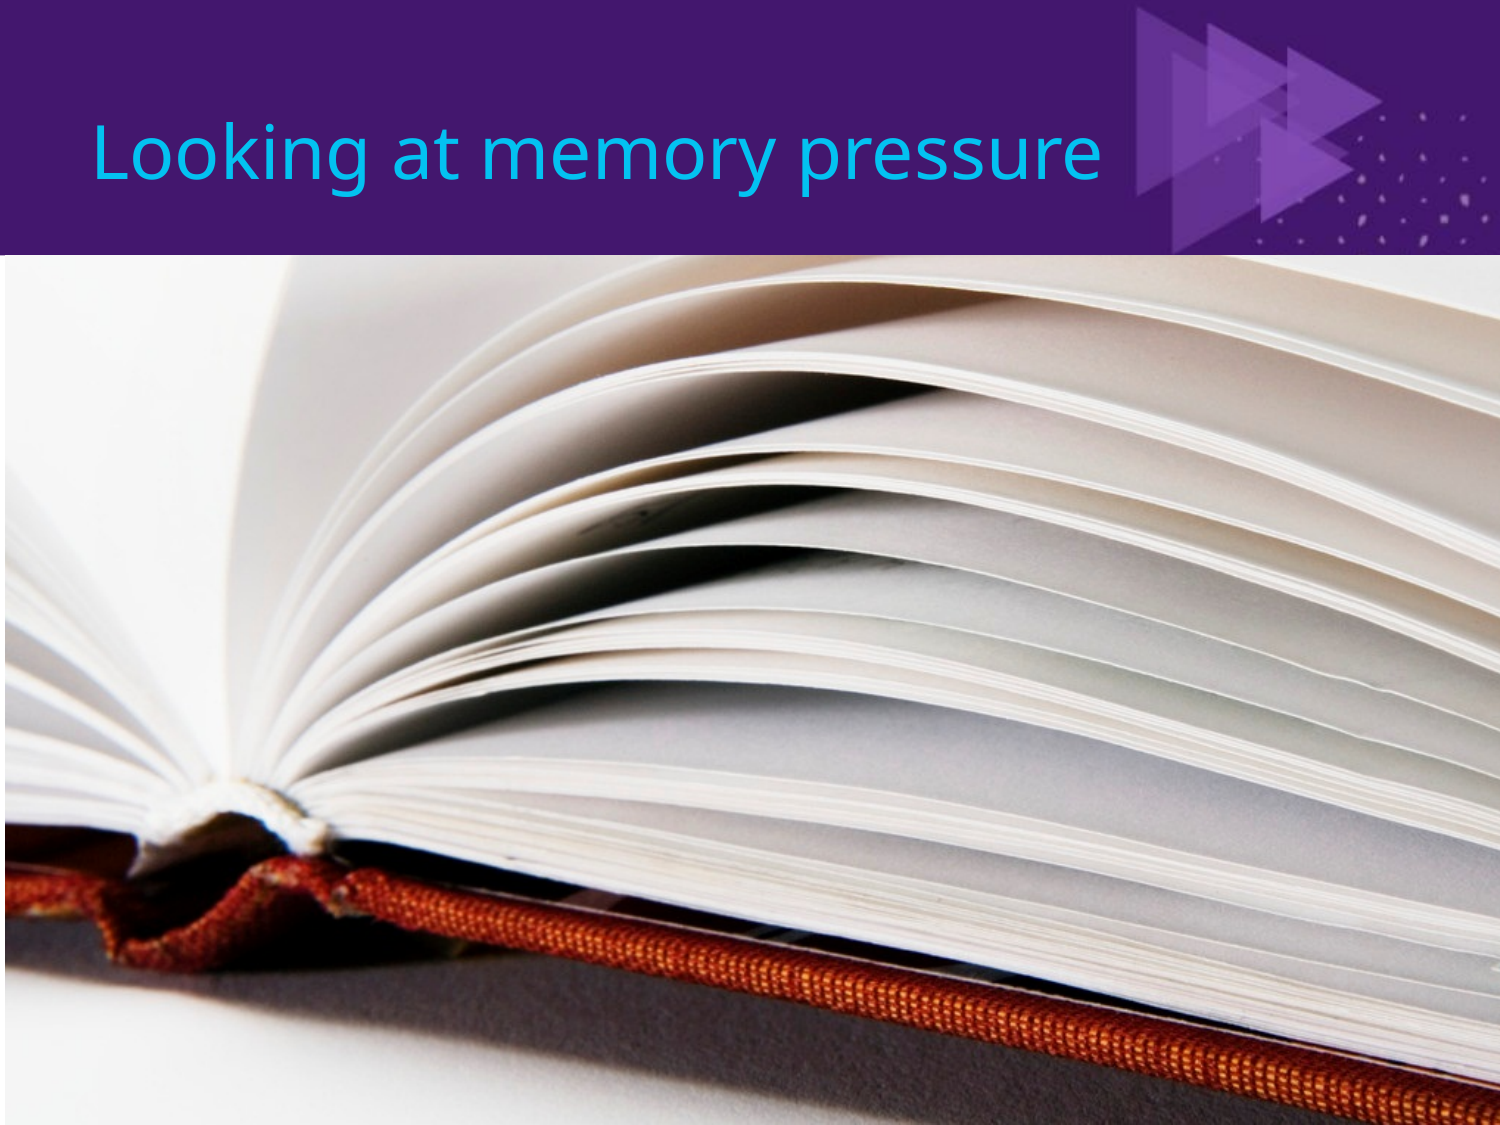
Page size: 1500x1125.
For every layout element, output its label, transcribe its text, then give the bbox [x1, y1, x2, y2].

title Looking at memory pressure [75, 56, 1425, 244]
picture [0, 0, 1500, 1125]
